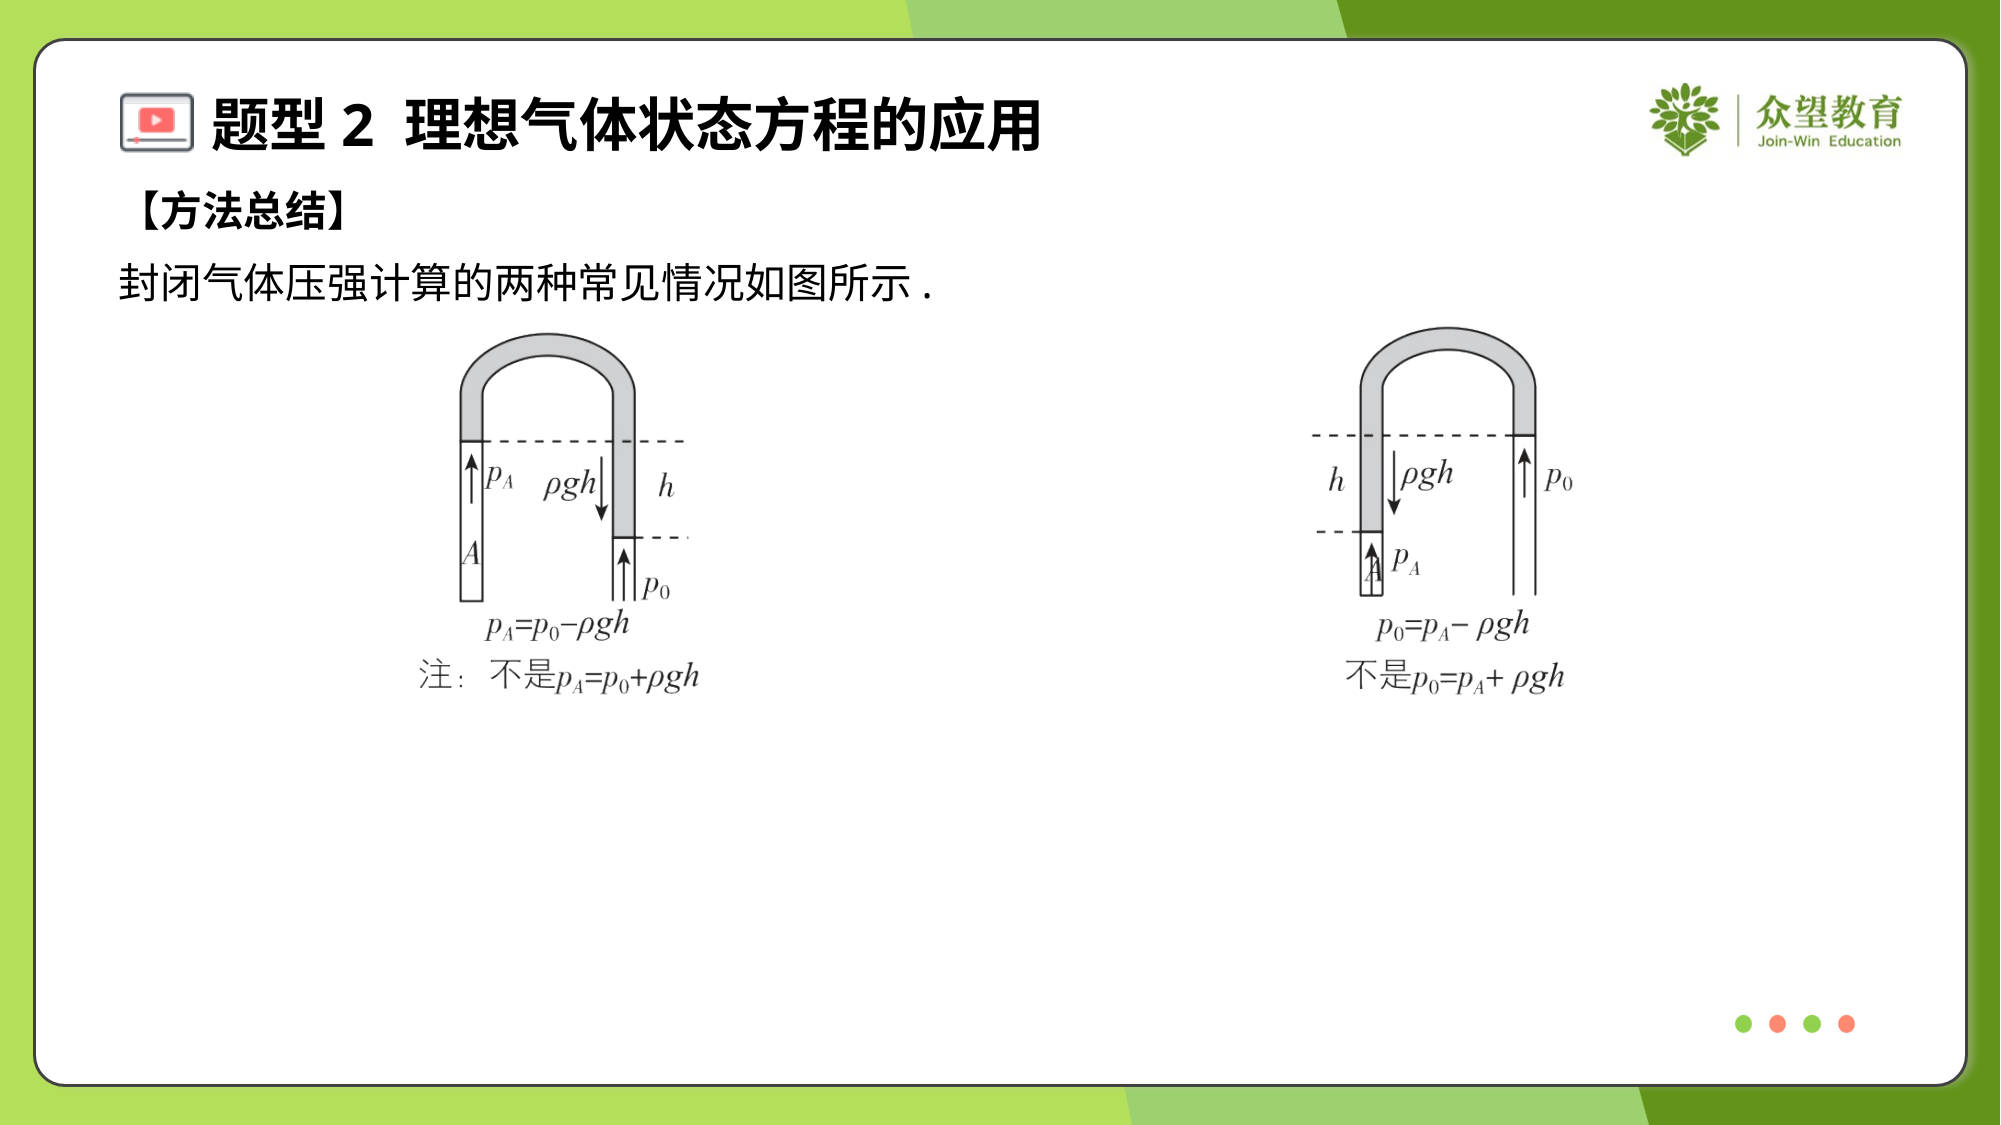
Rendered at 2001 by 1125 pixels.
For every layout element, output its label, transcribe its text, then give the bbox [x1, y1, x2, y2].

text_box 【方法总结】 封闭气体压强计算的两种常见情况如图所示. [118, 159, 1883, 300]
picture [0, 0, 2000, 1125]
